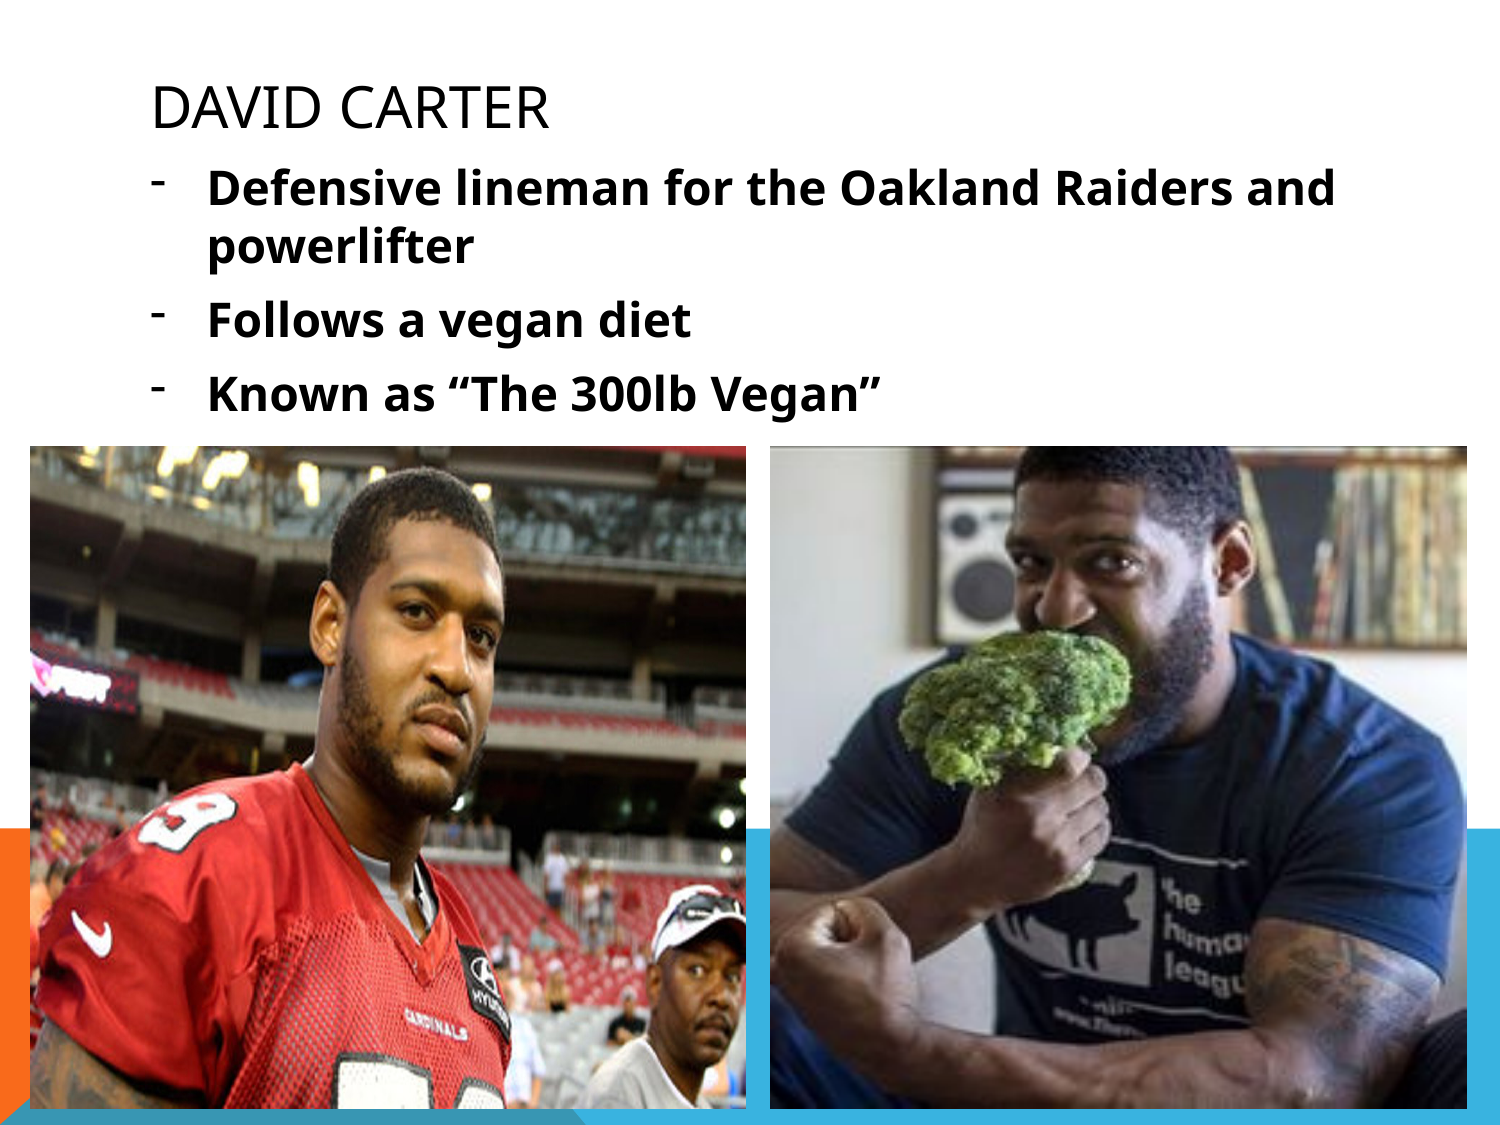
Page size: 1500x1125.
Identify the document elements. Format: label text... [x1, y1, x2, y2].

title David Carter [135, 60, 1369, 149]
picture [770, 446, 1467, 1109]
picture [30, 446, 746, 1109]
list Defensive lineman for the Oakland Raiders and powerlifter Follows a vegan diet Known as “The 300lb Vegan” [135, 149, 1369, 738]
